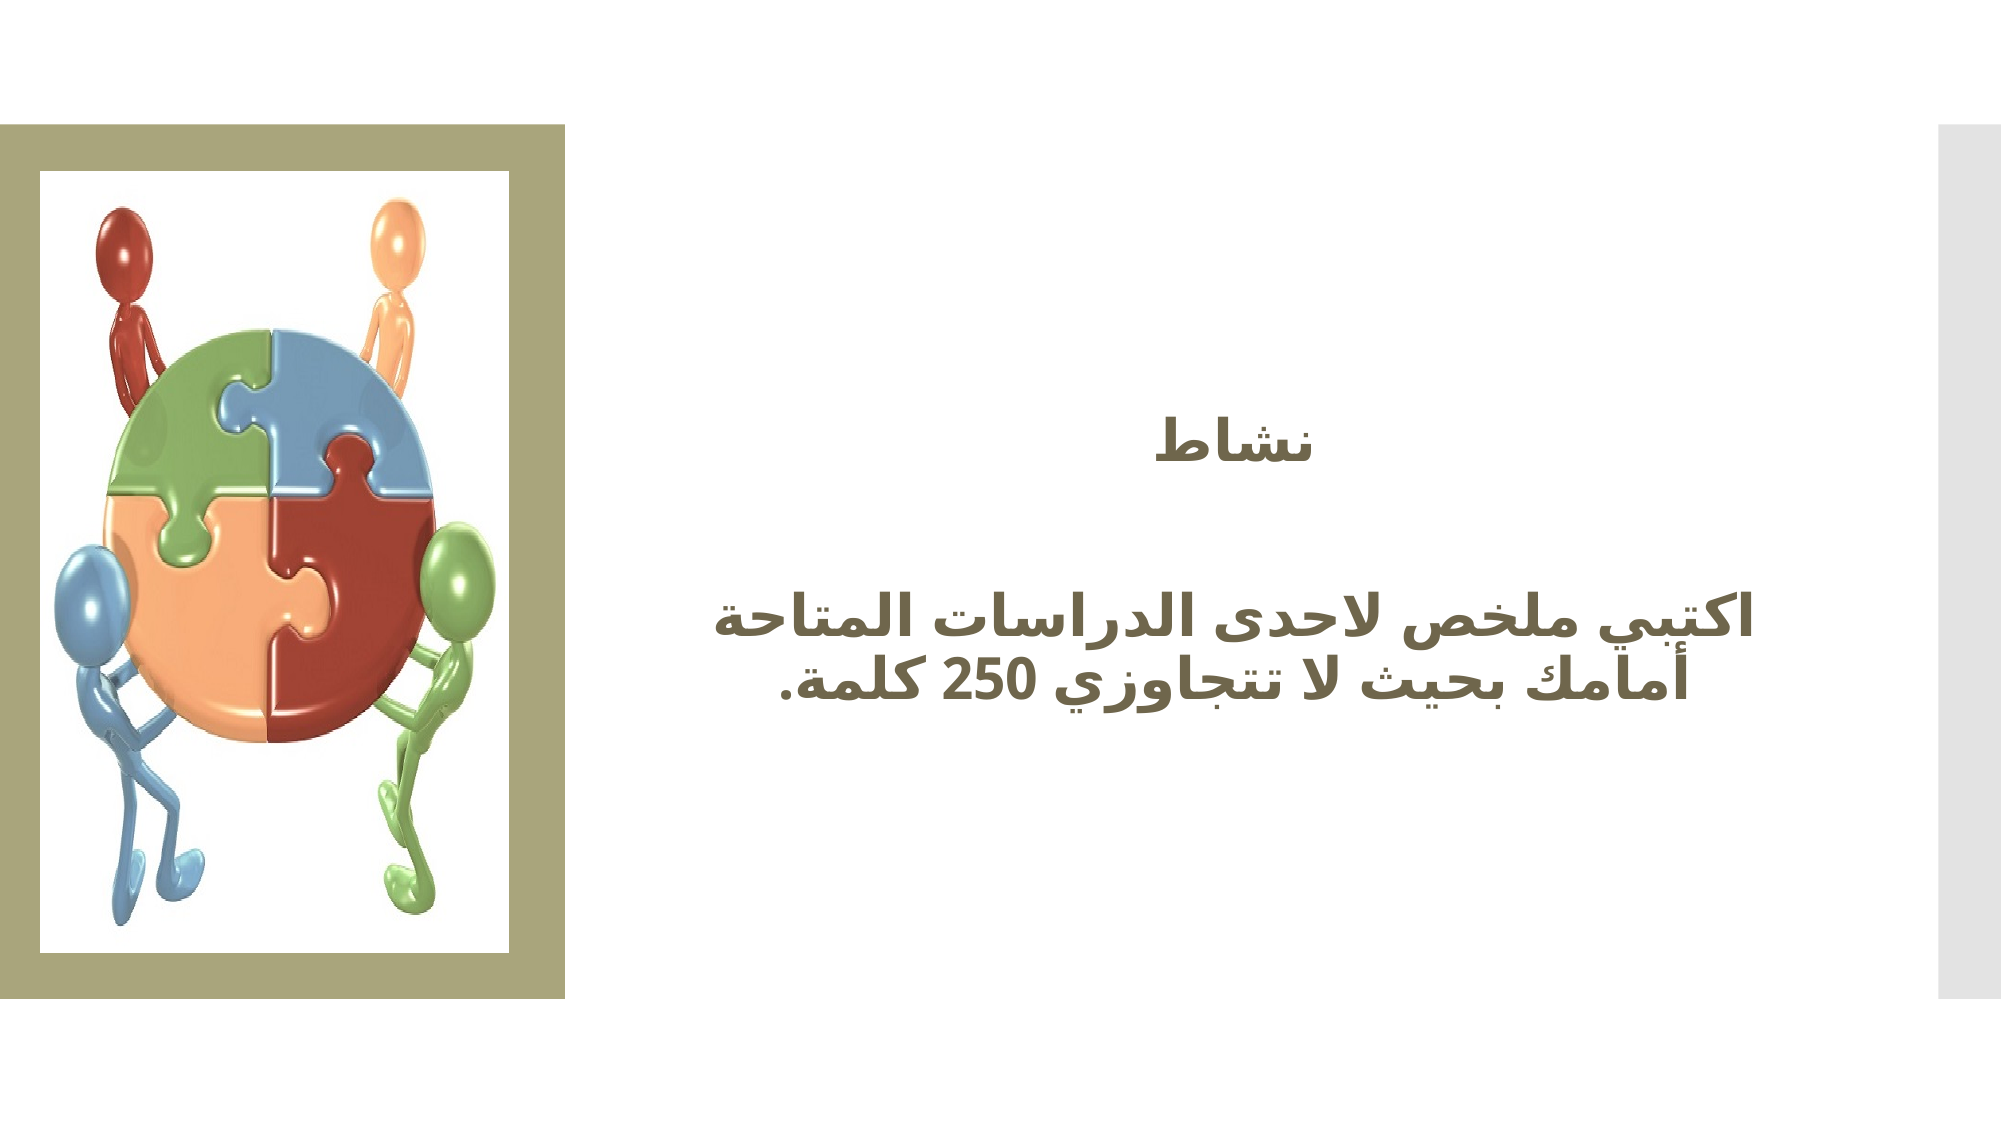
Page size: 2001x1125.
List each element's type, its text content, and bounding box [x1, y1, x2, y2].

picture [40, 170, 509, 953]
list نشاط اكتبي ملخص لاحدى الدراسات المتاحة أمامك بحيث لا تتجاوزي 250 كلمة. [634, 141, 1835, 982]
